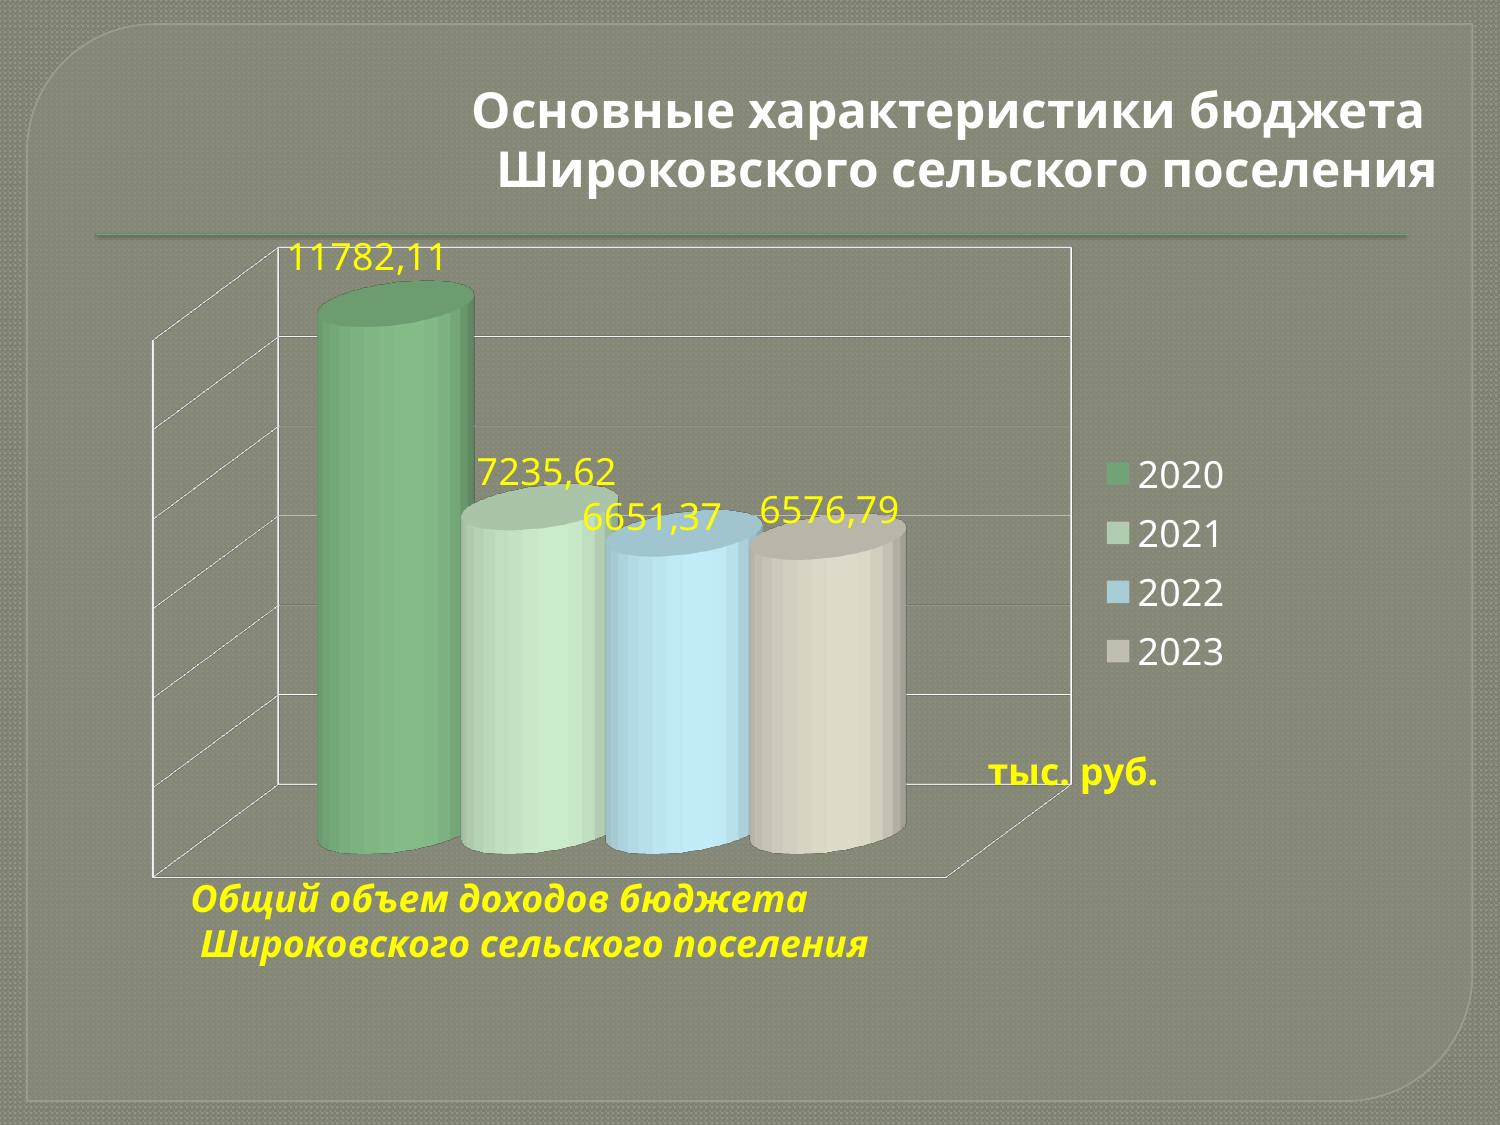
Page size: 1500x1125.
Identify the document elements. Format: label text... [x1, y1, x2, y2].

chart [128, 228, 1251, 897]
title Основные характеристики бюджета Широковского сельского поселения [70, 70, 1454, 205]
text_box Общий объем доходов бюджета Широковского сельского поселения [175, 867, 1266, 972]
